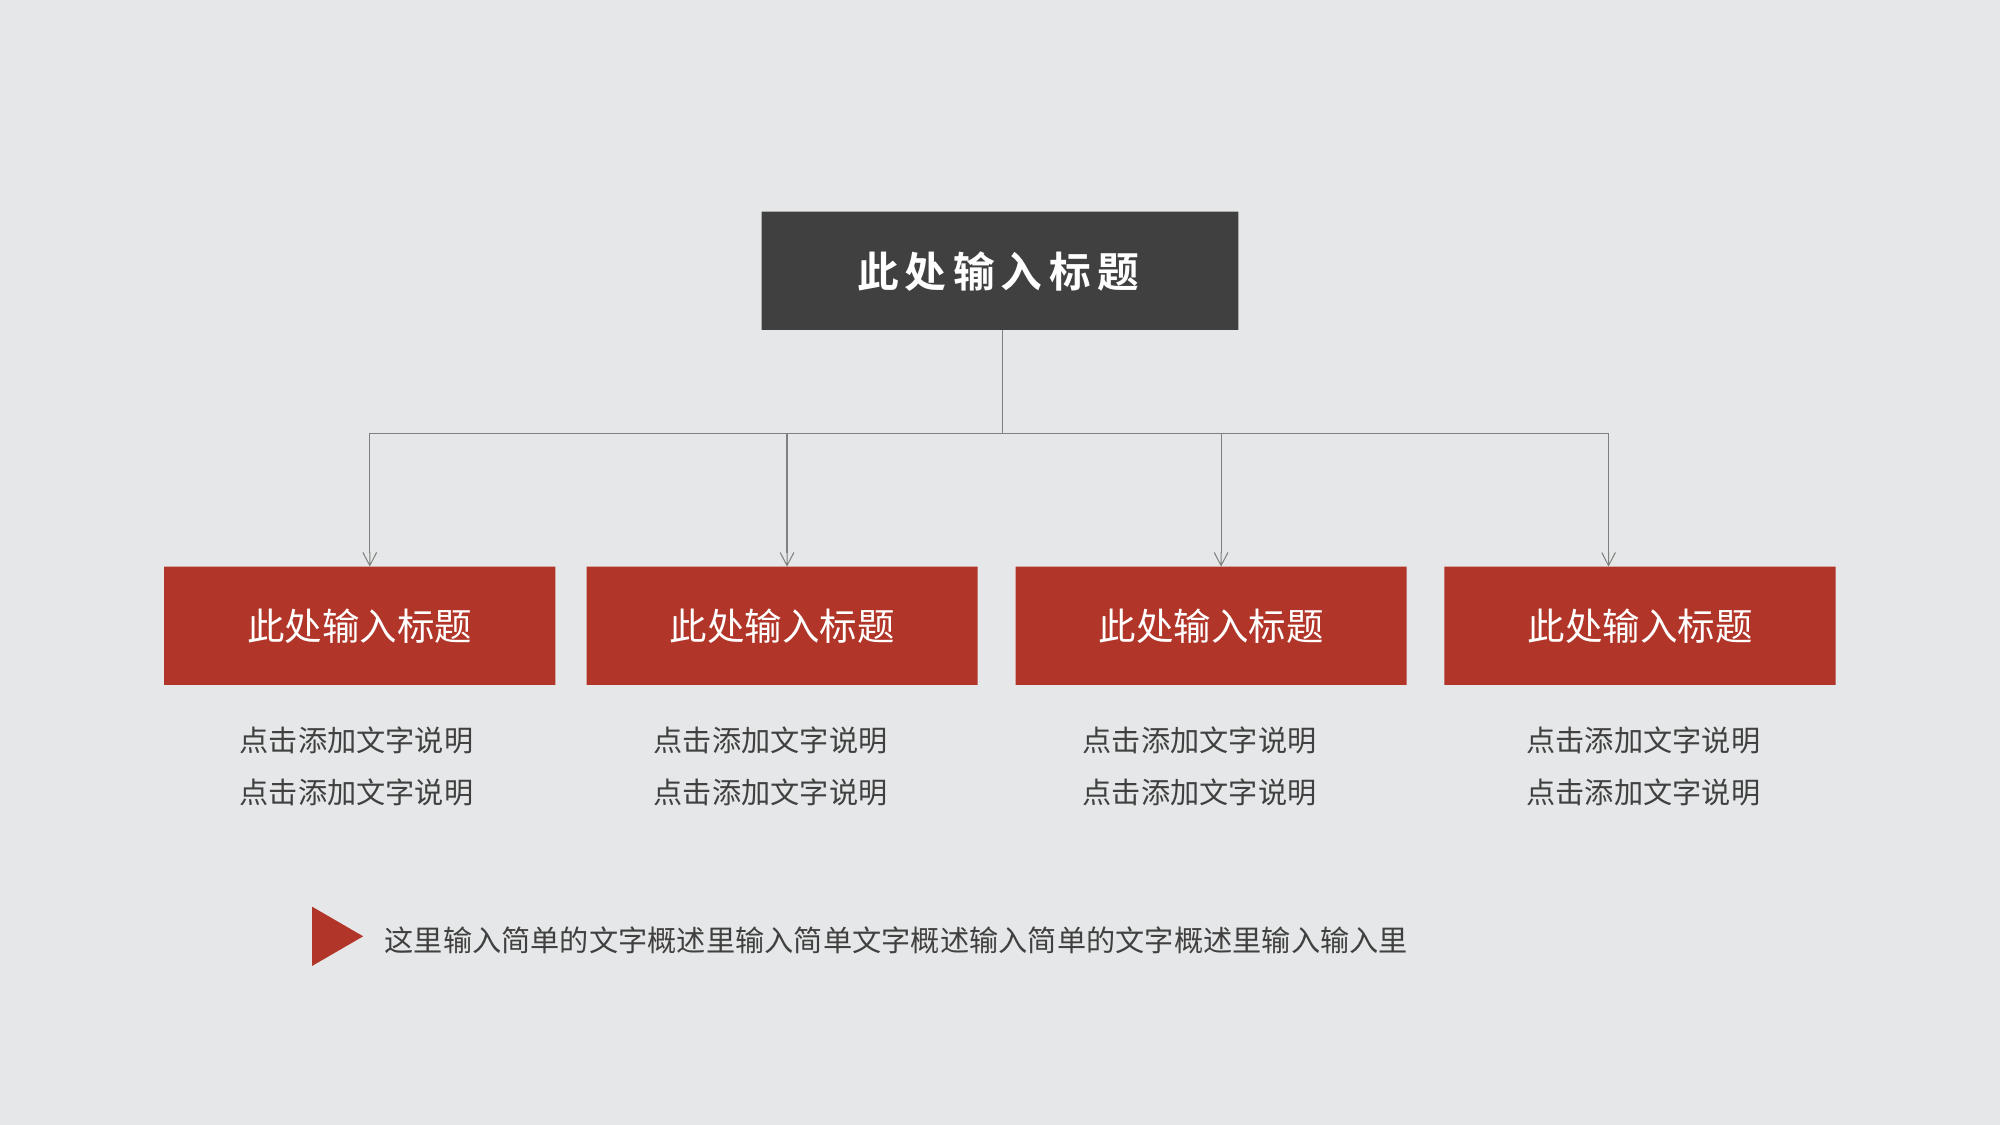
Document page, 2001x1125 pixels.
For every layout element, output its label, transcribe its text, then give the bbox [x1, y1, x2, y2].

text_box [1015, 566, 1407, 685]
text_box 这里输入简单的文字概述里输入简单文字概述输入简单的文字概述里输入输入里 [369, 897, 1710, 965]
text_box 点击添加文字说明 点击添加文字说明 [149, 697, 563, 817]
text_box [311, 904, 366, 968]
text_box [1444, 566, 1836, 685]
text_box 点击添加文字说明 点击添加文字说明 [563, 697, 978, 817]
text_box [164, 566, 556, 685]
text_box 点击添加文字说明 点击添加文字说明 [992, 697, 1407, 817]
text_box 点击添加文字说明 点击添加文字说明 [1436, 697, 1851, 817]
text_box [369, 329, 1609, 567]
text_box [586, 566, 978, 685]
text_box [761, 211, 1239, 330]
